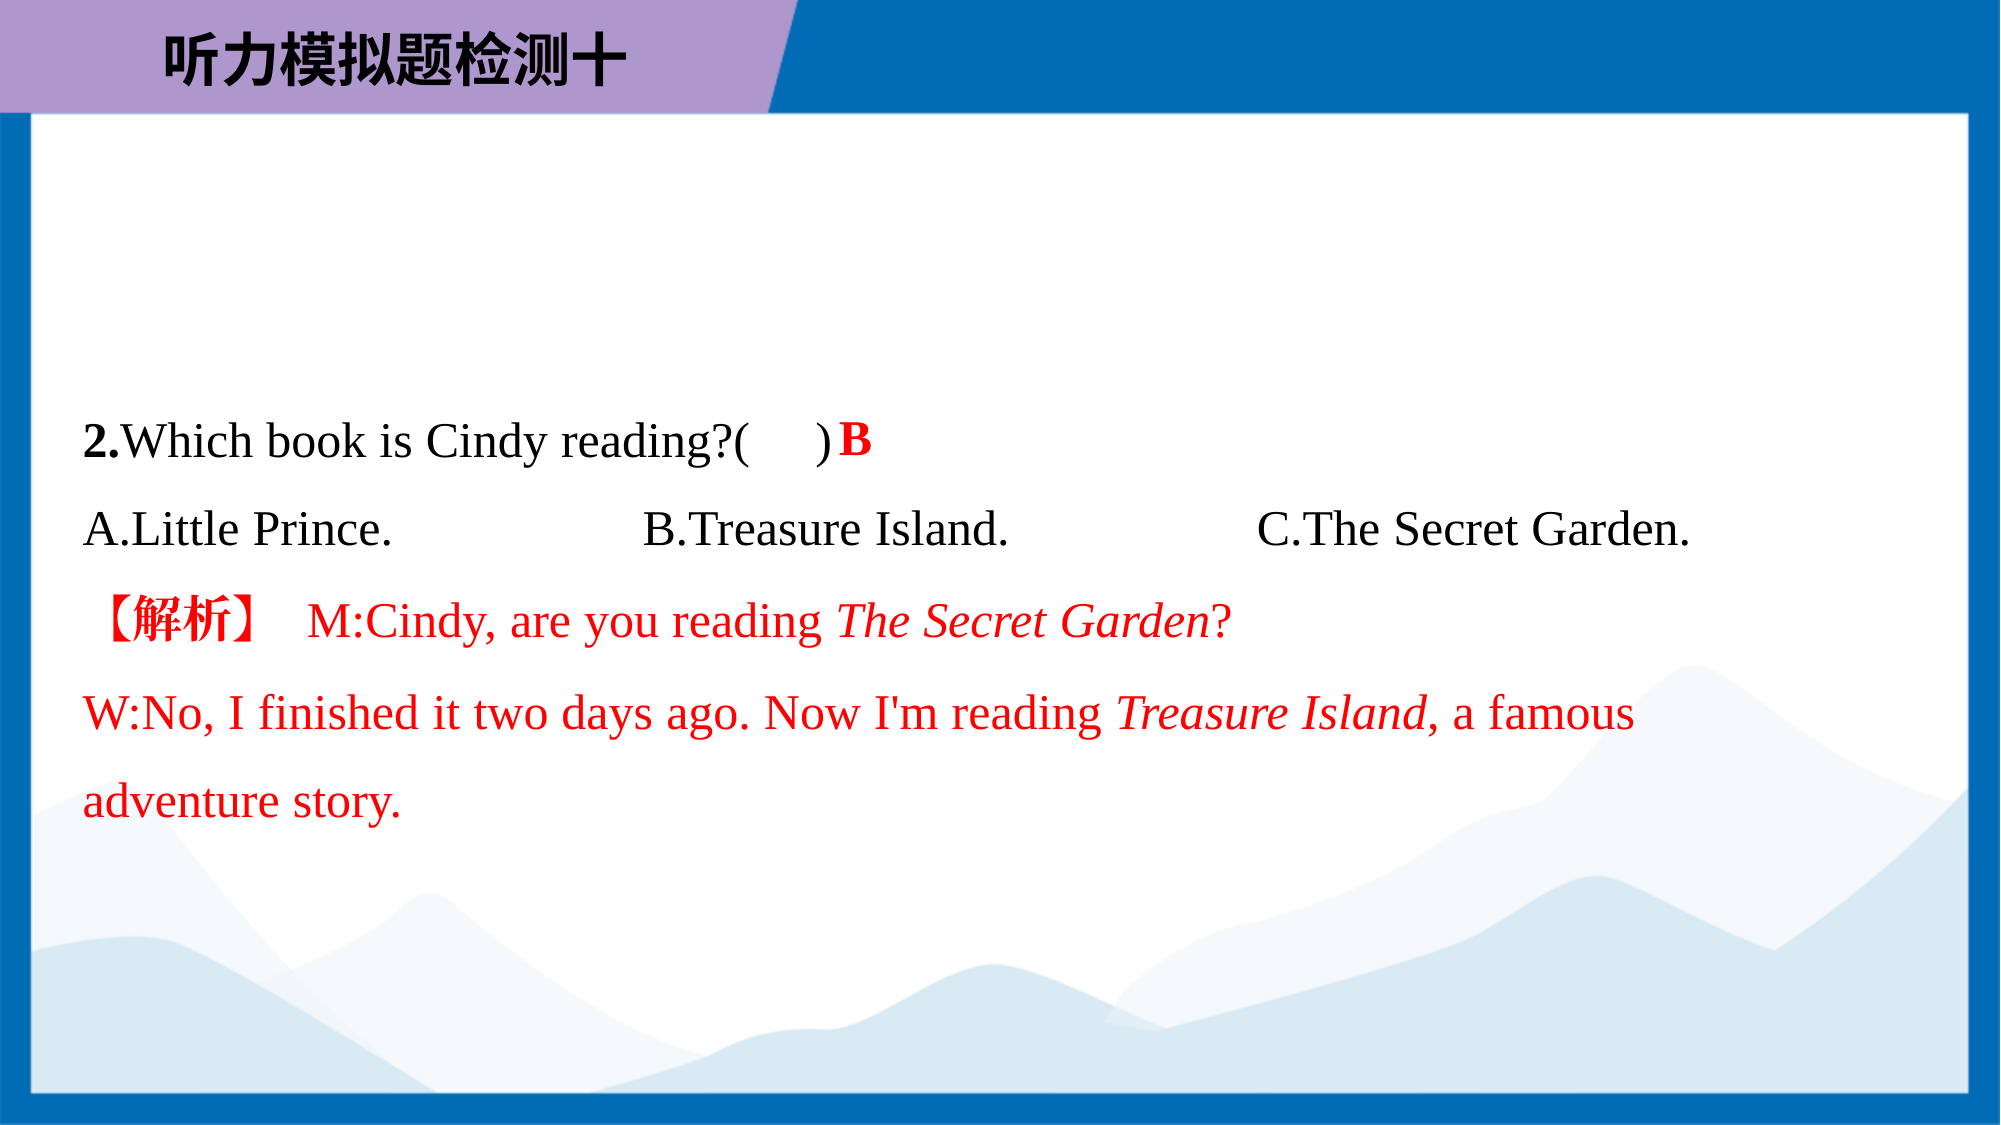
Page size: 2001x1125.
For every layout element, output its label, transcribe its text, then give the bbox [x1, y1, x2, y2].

text_box 【解析】 M:Cindy, are you reading The Secret Garden? W:No, I finished it two days ago. Now I'm reading Treasure Island, a famous adventure story. [82, 556, 1917, 818]
text_box B [820, 378, 891, 457]
text_box 2.Which book is Cindy reading?( ) [82, 379, 1917, 458]
picture [0, 0, 2000, 1125]
text_box A.Little Prince. B.Treasure Island. C.The Secret Garden. [82, 467, 1917, 546]
